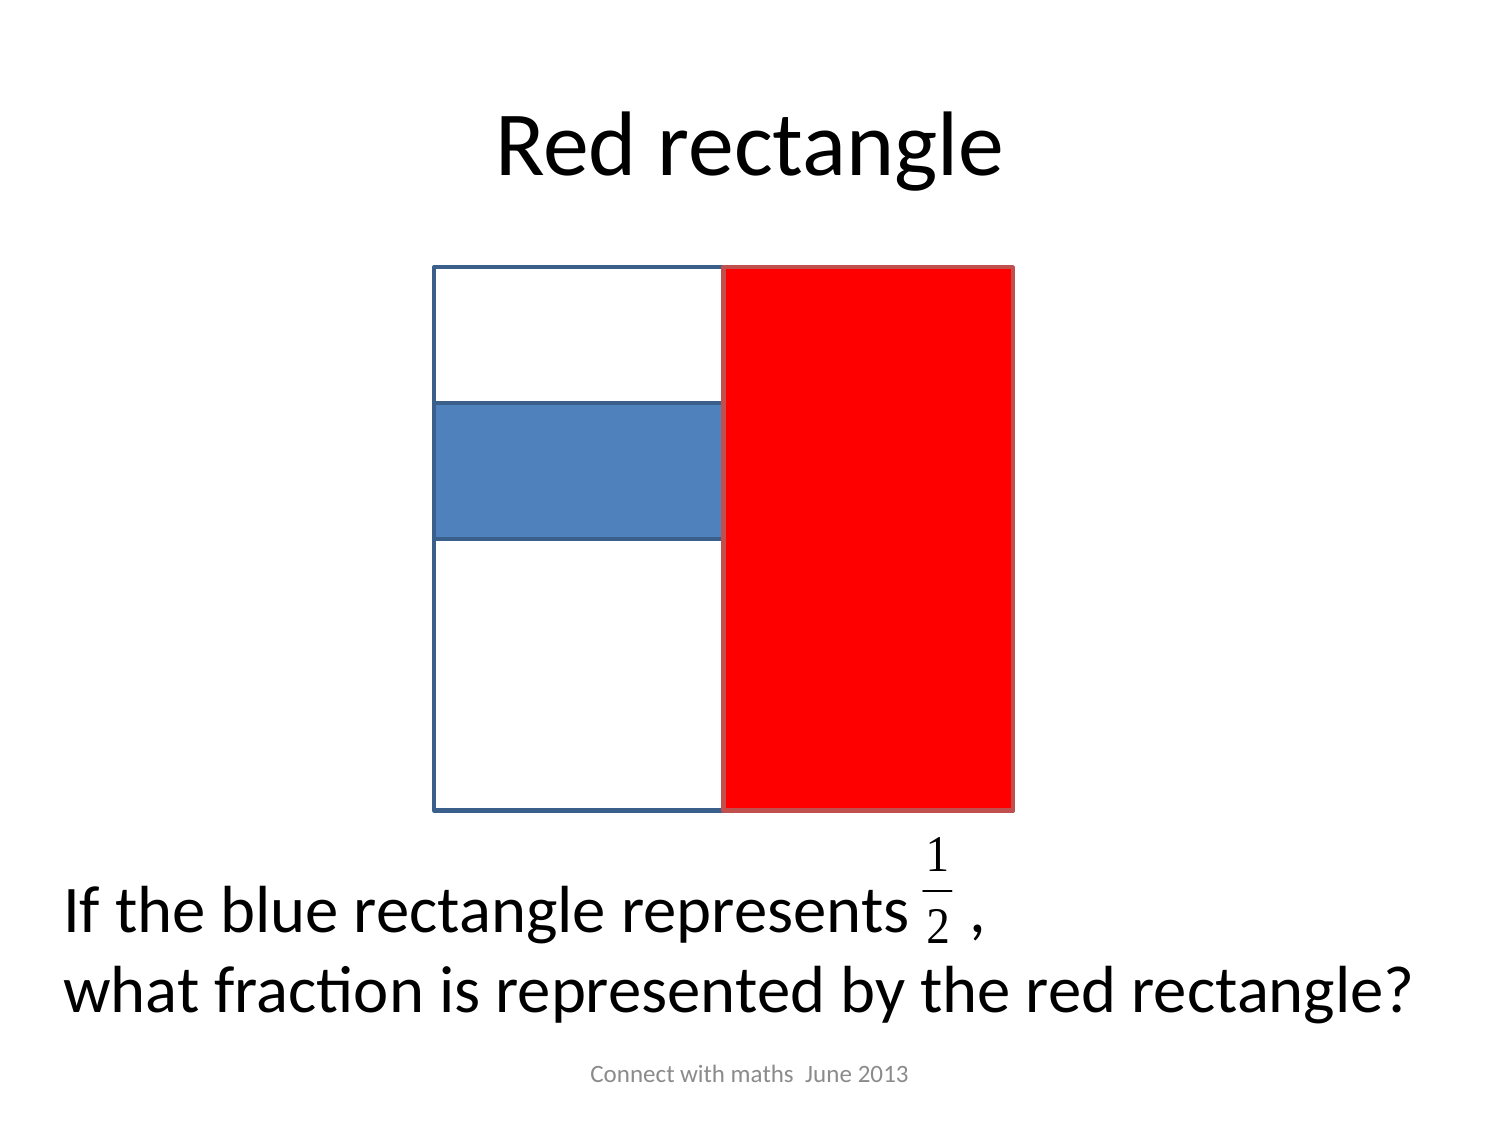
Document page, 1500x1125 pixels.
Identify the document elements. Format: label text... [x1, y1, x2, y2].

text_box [433, 266, 1014, 811]
text_box If the blue rectangle represents , what fraction is represented by the red rectangle? [48, 858, 1431, 1034]
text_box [915, 822, 963, 956]
title Red rectangle [75, 45, 1425, 233]
footer Connect with maths June 2013 [512, 1042, 988, 1103]
